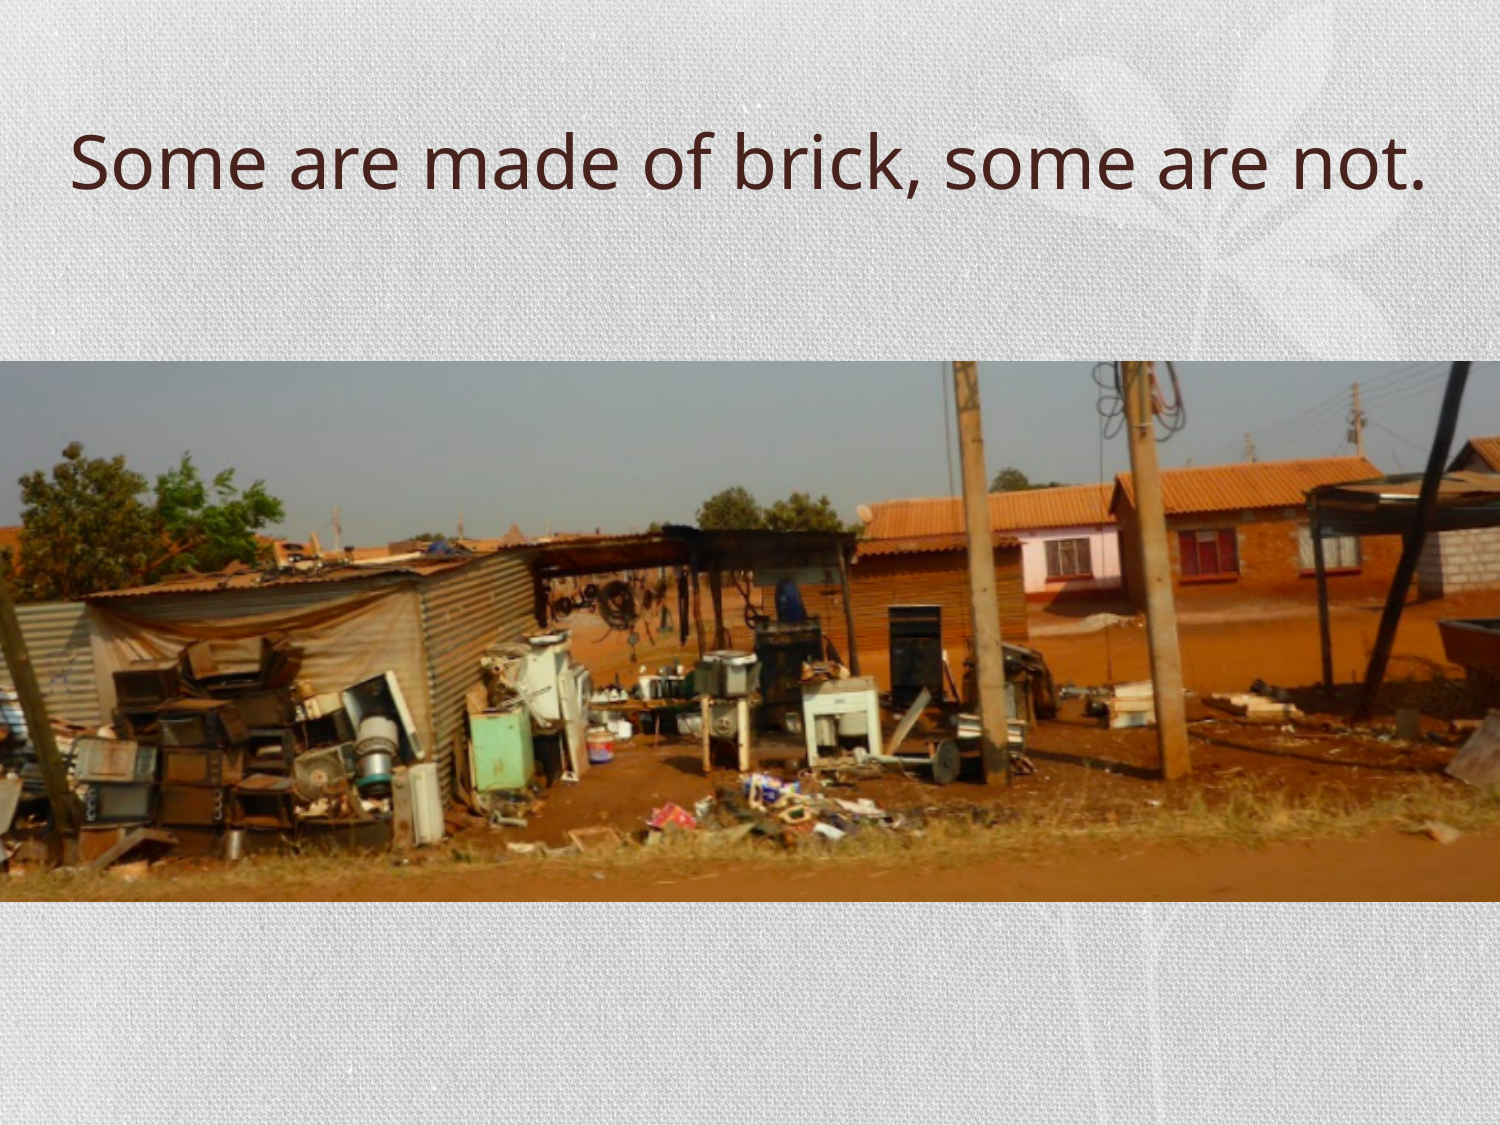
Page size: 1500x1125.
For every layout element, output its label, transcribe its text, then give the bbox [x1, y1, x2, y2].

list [0, 361, 1500, 902]
title Some are made of brick, some are not. [45, 37, 1455, 213]
